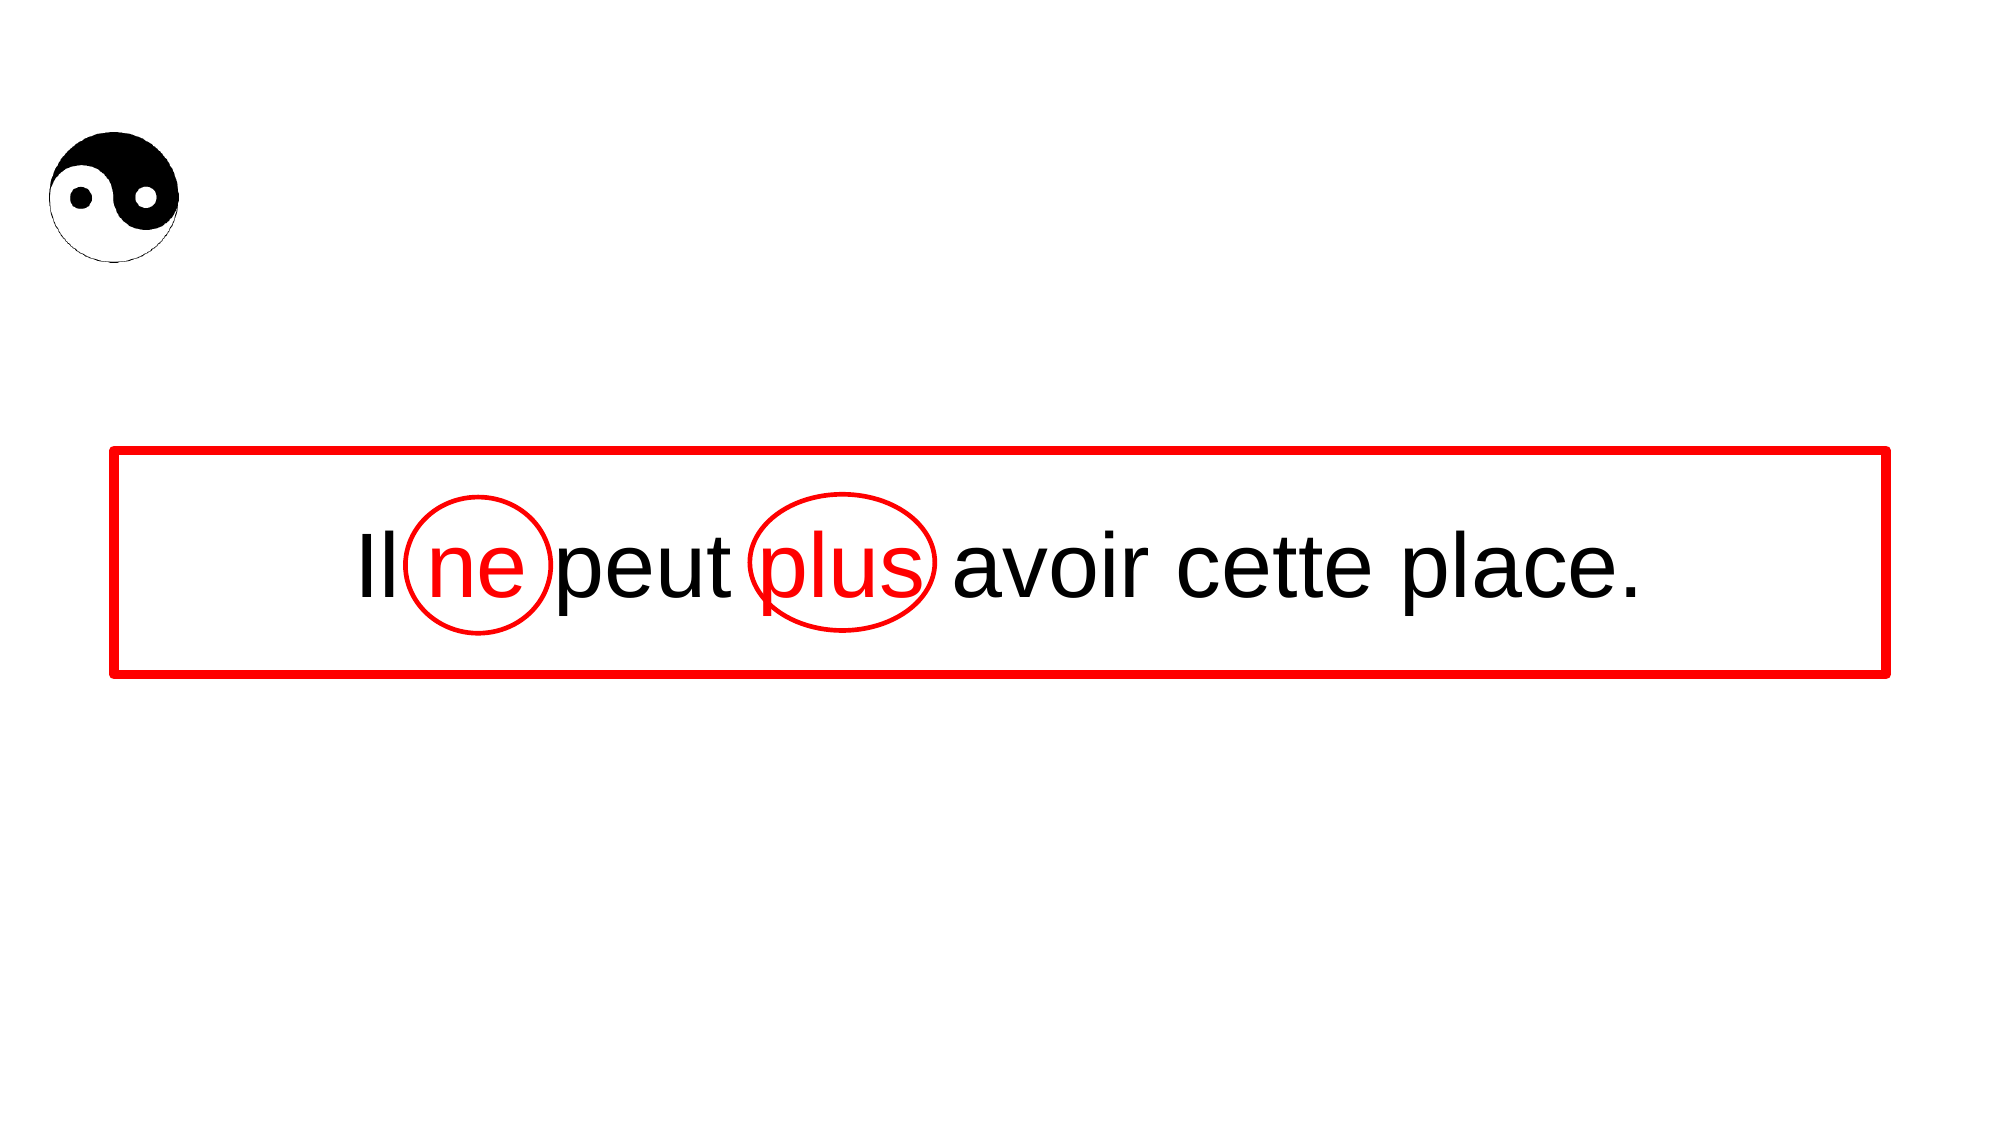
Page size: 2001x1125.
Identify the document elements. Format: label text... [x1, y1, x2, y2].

picture [45, 129, 182, 266]
text_box [404, 496, 552, 635]
list Il ne peut plus avoir cette place. [114, 450, 1886, 675]
text_box [748, 493, 936, 632]
